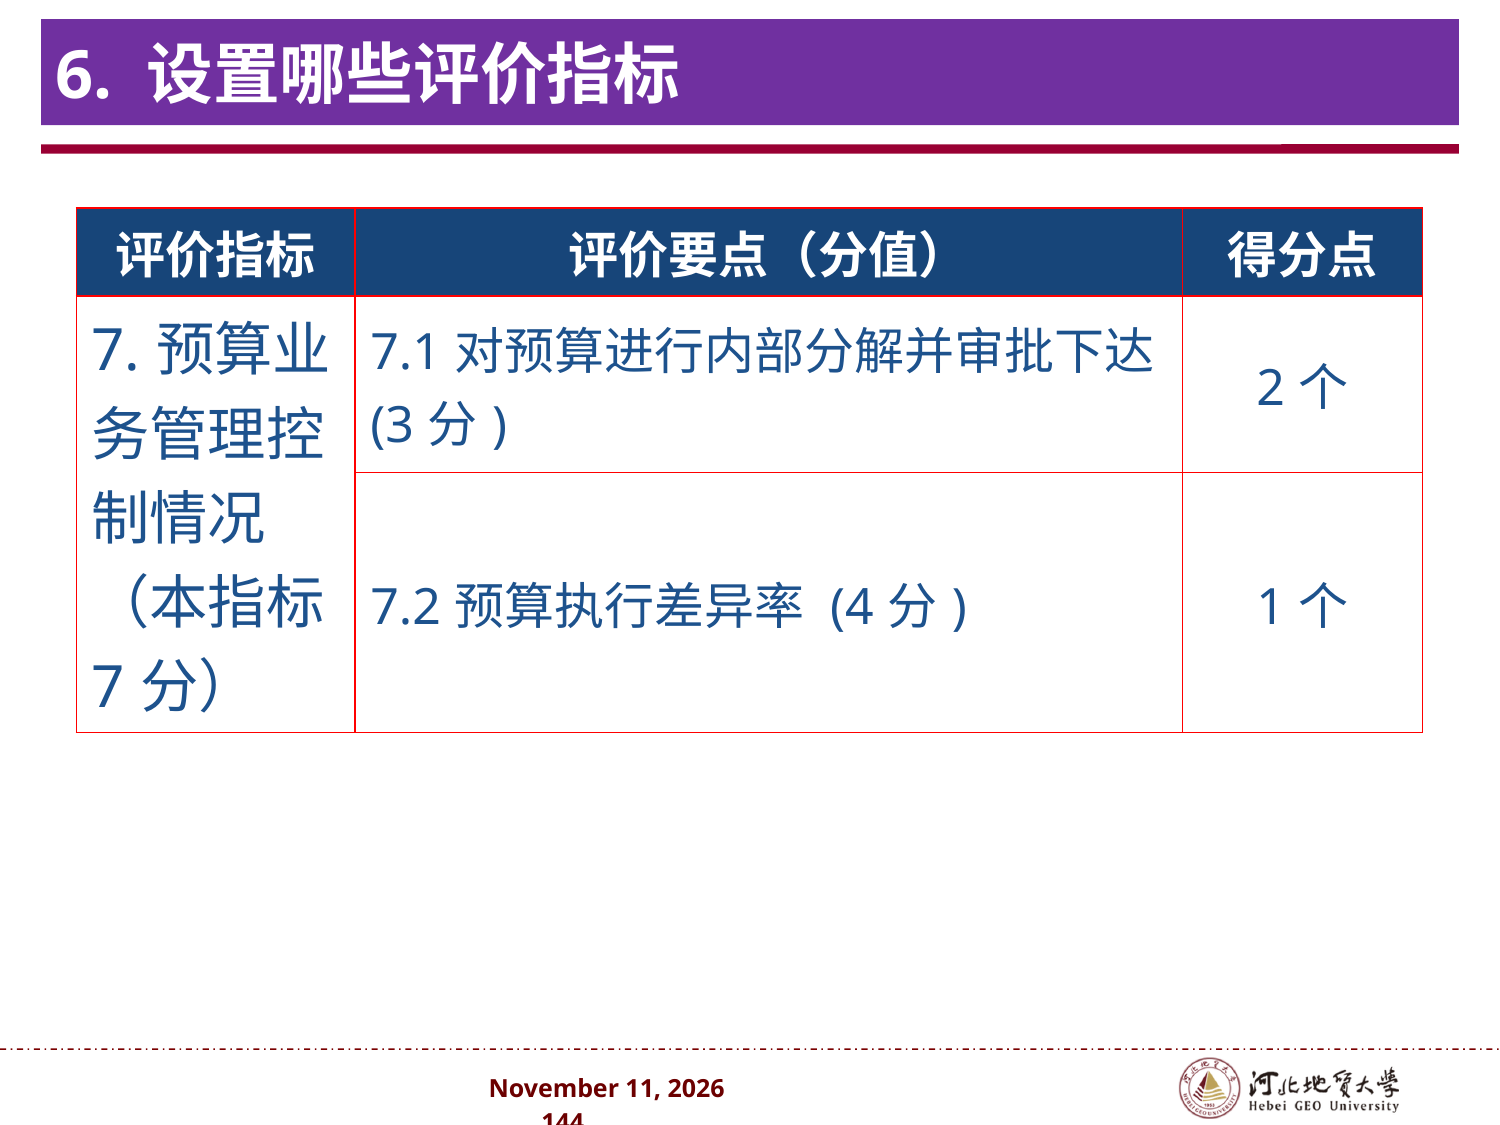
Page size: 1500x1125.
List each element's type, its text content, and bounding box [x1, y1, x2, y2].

table_header 评价指标 [77, 209, 354, 295]
table_cell 7.2预算执行差异率 (4分) [356, 473, 1182, 732]
table_header 得分点 [1183, 209, 1422, 295]
title 6. 设置哪些评价指标 [40, 18, 1460, 126]
picture [1159, 1049, 1420, 1125]
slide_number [473, 1064, 990, 1109]
table_cell 1个 [1183, 473, 1422, 732]
table_cell 7.预算业务管理控制情况（本指标7分） [77, 297, 354, 732]
table_cell 2个 [1183, 297, 1422, 472]
table_header 评价要点（分值） [356, 209, 1182, 295]
table_cell 7.1对预算进行内部分解并审批下达(3分) [356, 297, 1182, 472]
